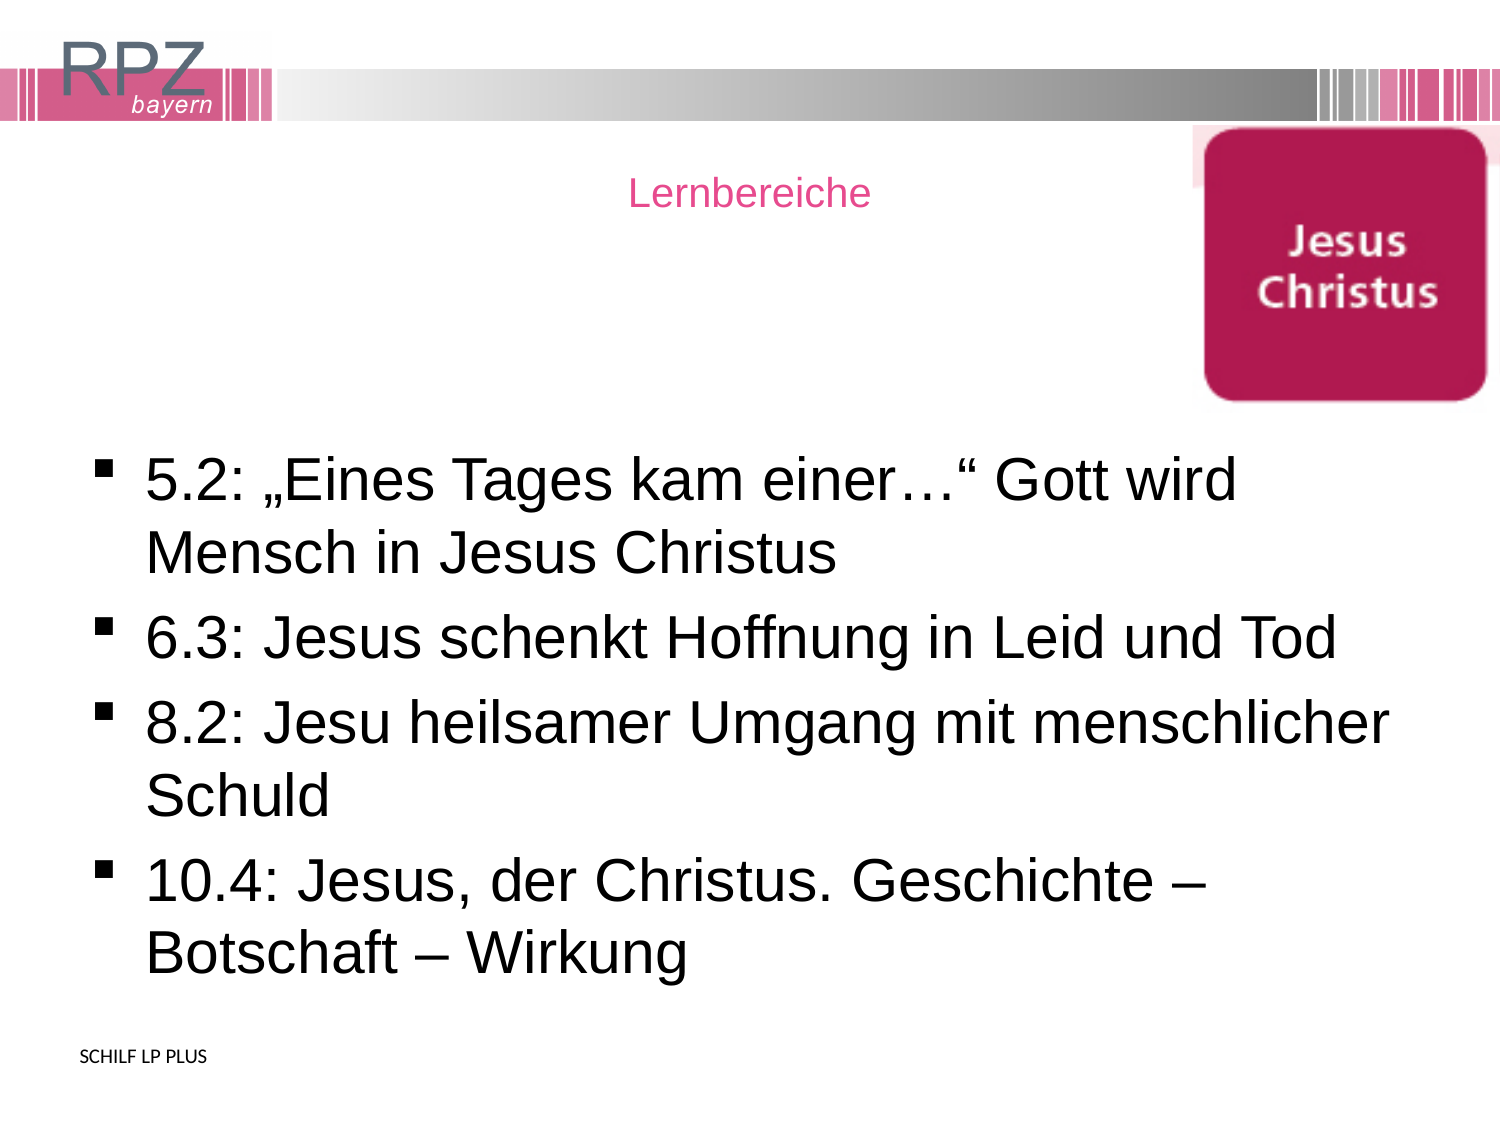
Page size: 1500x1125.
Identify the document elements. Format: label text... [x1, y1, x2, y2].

picture [1443, 69, 1500, 121]
picture [1319, 69, 1379, 121]
picture [1380, 69, 1439, 121]
title Lernbereiche [75, 149, 1187, 233]
picture [0, 31, 272, 121]
list 5.2: „Eines Tages kam einer…“ Gott wird Mensch in Jesus Christus 6.3: Jesus schenkt Hoffnung in Leid und Tod 8.2: Jesu heilsamer Umgang mit menschlicher Schuld 10.4: Jesus, der Christus. Geschichte – Botschaft – Wirkung [75, 262, 1425, 1005]
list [1192, 125, 1500, 413]
